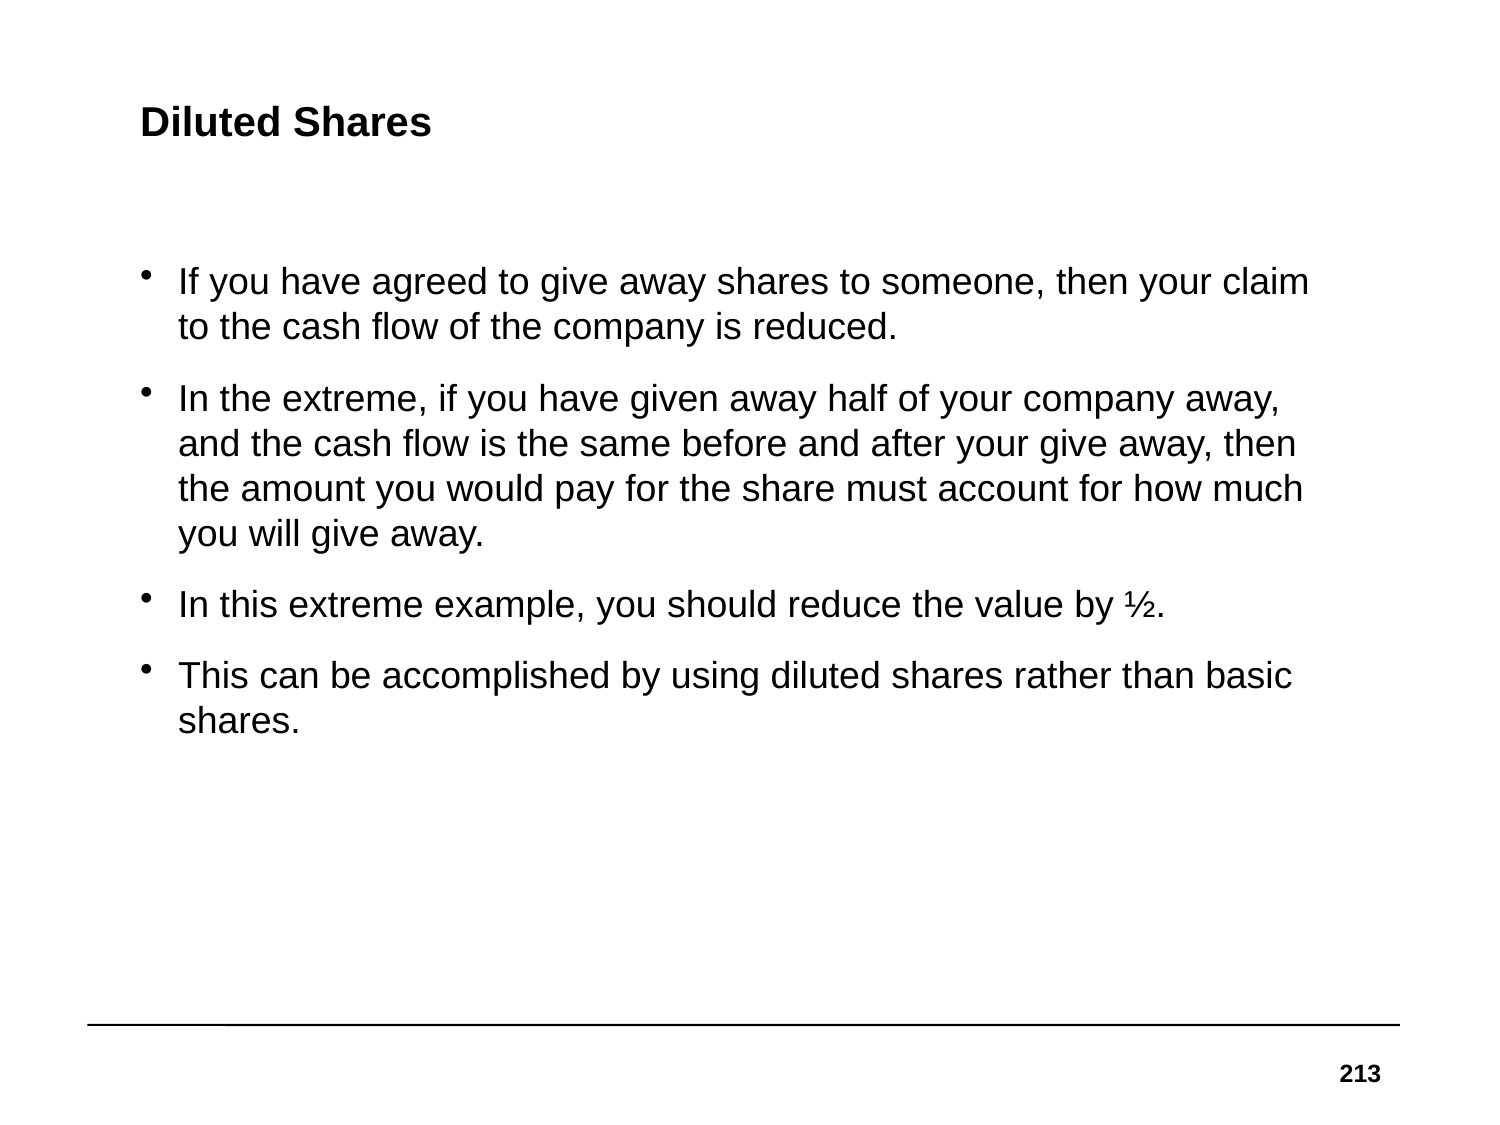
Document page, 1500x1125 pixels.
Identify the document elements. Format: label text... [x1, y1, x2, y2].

title Diluted Shares [125, 87, 1375, 225]
list If you have agreed to give away shares to someone, then your claim to the cash flow of the company is reduced. In the extreme, if you have given away half of your company away, and the cash flow is the same before and after your give away, then the amount you would pay for the share must account for how much you will give away. In this extreme example, you should reduce the value by ½. This can be accomplished by using diluted shares rather than basic shares. [125, 249, 1338, 1000]
